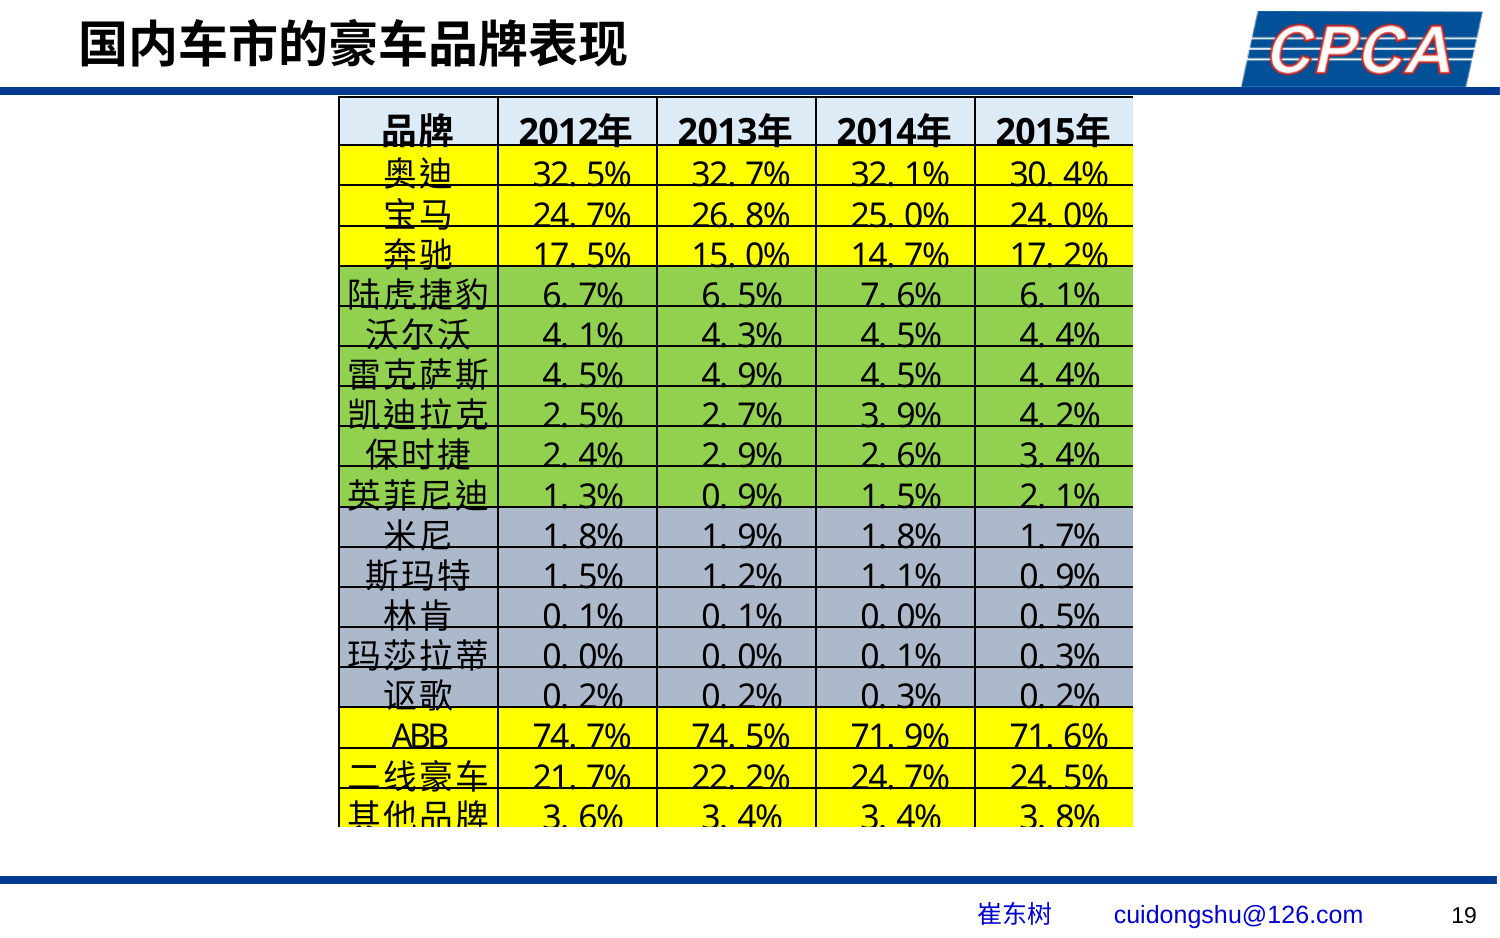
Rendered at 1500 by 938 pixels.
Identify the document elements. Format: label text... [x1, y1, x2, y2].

slide_number 19 [1425, 890, 1492, 938]
picture [0, 11, 1500, 830]
picture [0, 876, 1497, 884]
title 国内车市的豪车品牌表现 [63, 9, 1211, 76]
